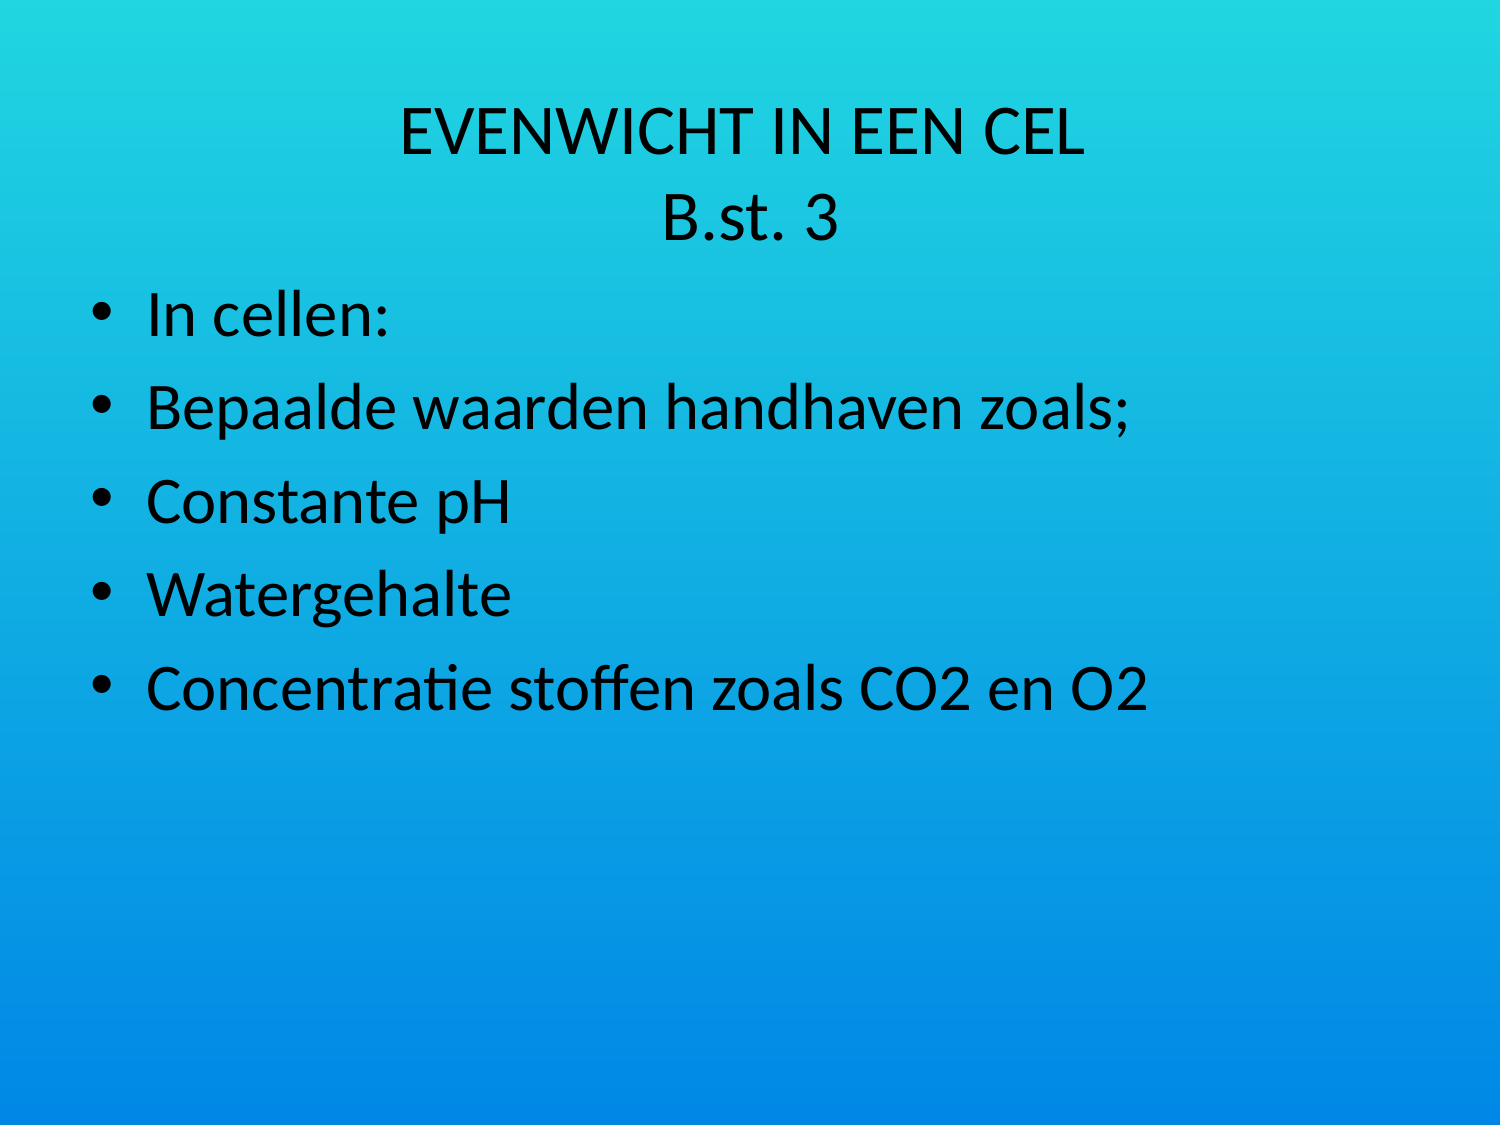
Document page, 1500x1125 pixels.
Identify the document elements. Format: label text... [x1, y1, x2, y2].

title EVENWICHT IN EEN CEL B.st. 3 [76, 75, 1427, 263]
list In cellen: Bepaalde waarden handhaven zoals; Constante pH Watergehalte Concentratie stoffen zoals CO2 en O2 [75, 262, 1425, 1005]
